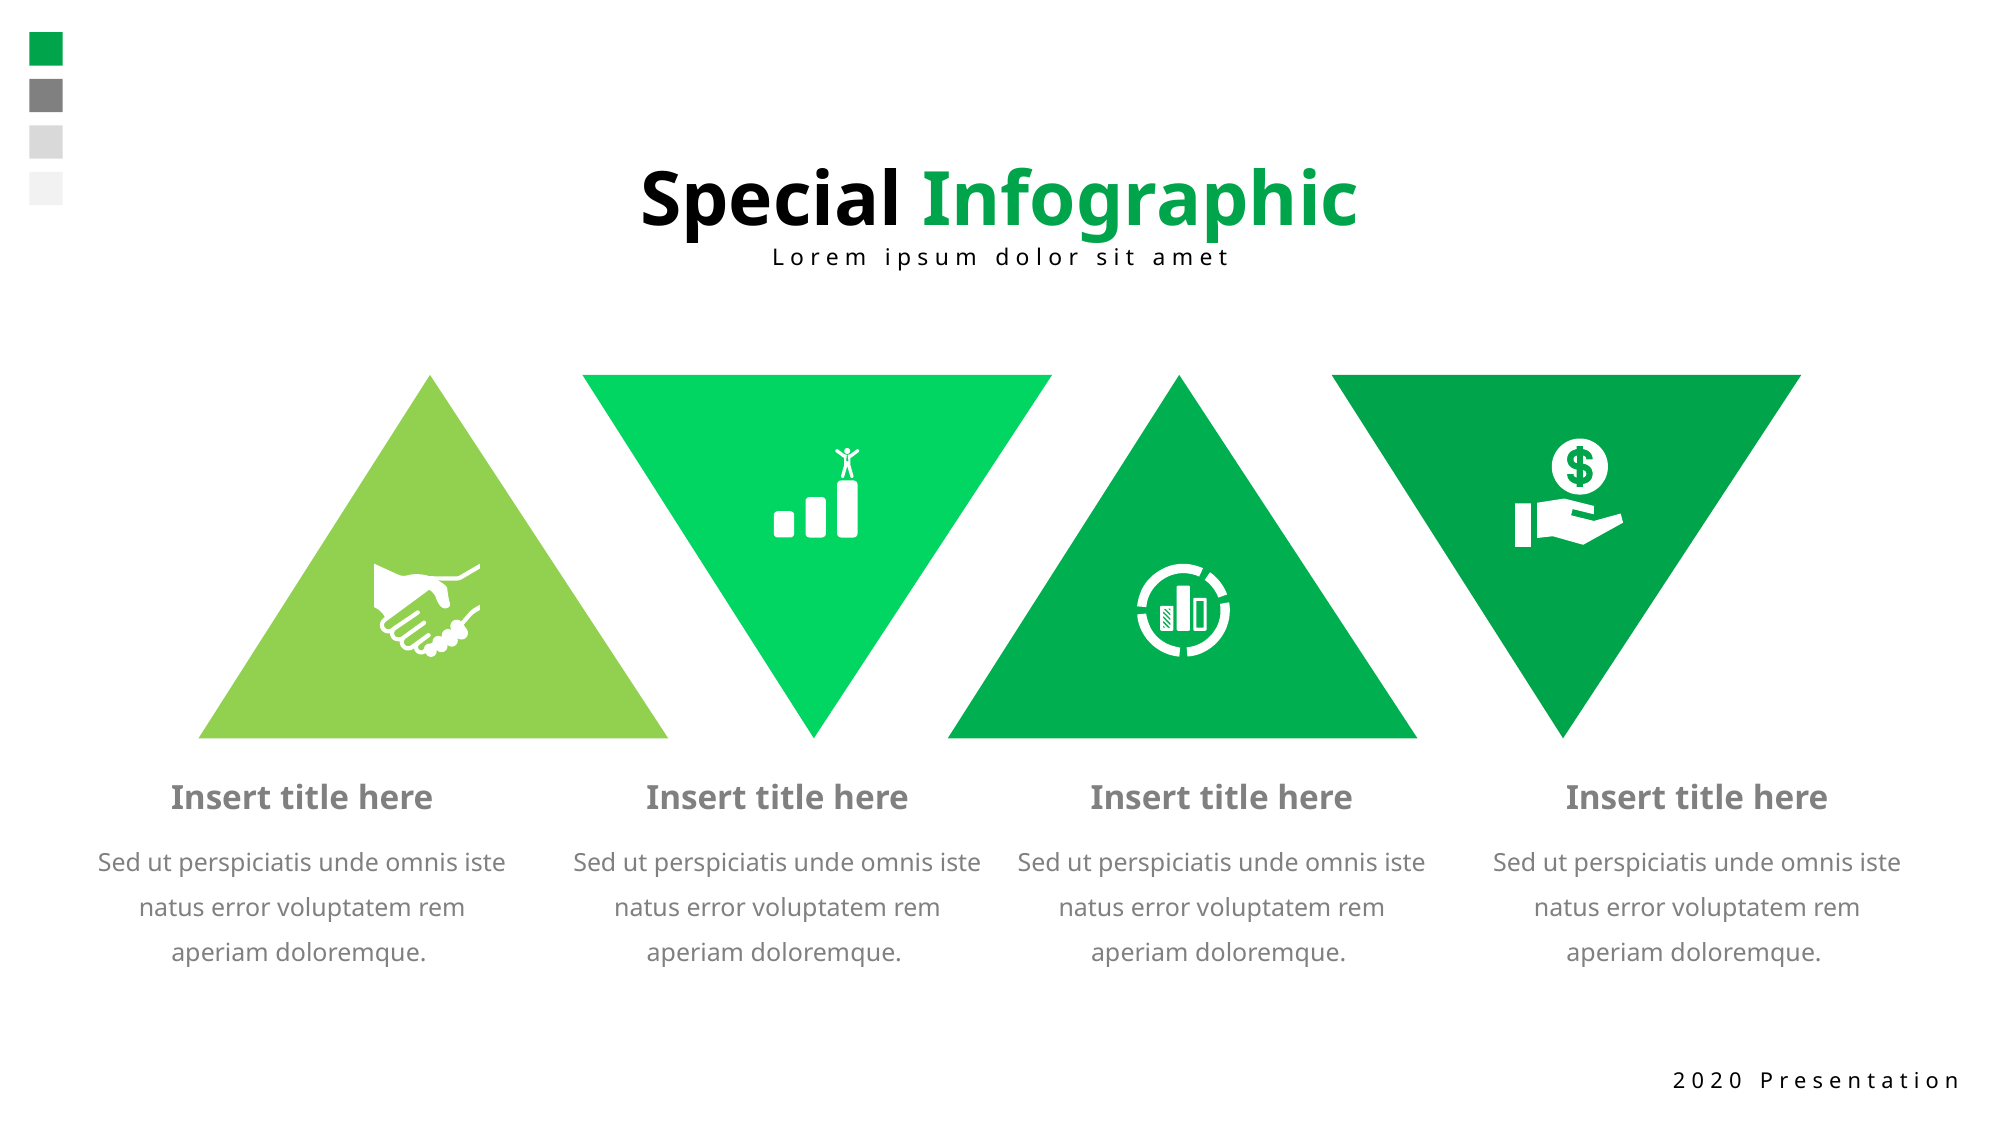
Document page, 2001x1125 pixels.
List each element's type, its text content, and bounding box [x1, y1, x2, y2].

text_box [1514, 438, 1624, 547]
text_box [773, 447, 860, 538]
text_box Insert title here [156, 768, 449, 824]
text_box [1137, 563, 1230, 657]
text_box 2020 Presentation [1599, 1059, 1974, 1101]
text_box [1331, 374, 1802, 739]
text_box Insert title here [1075, 768, 1369, 824]
text_box Insert title here [631, 768, 925, 824]
text_box Sed ut perspiciatis unde omnis iste natus error voluptatem rem aperiam doloremque. [555, 824, 999, 974]
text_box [29, 32, 63, 206]
text_box Sed ut perspiciatis unde omnis iste natus error voluptatem rem aperiam doloremque. [80, 824, 525, 974]
text_box [582, 374, 1053, 739]
text_box [198, 374, 669, 739]
text_box [374, 563, 480, 657]
text_box Sed ut perspiciatis unde omnis iste natus error voluptatem rem aperiam doloremque. [1475, 824, 1920, 974]
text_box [555, 142, 1445, 279]
text_box [947, 374, 1418, 739]
text_box Insert title here [1551, 768, 1844, 824]
text_box Sed ut perspiciatis unde omnis iste natus error voluptatem rem aperiam doloremque. [999, 824, 1445, 974]
